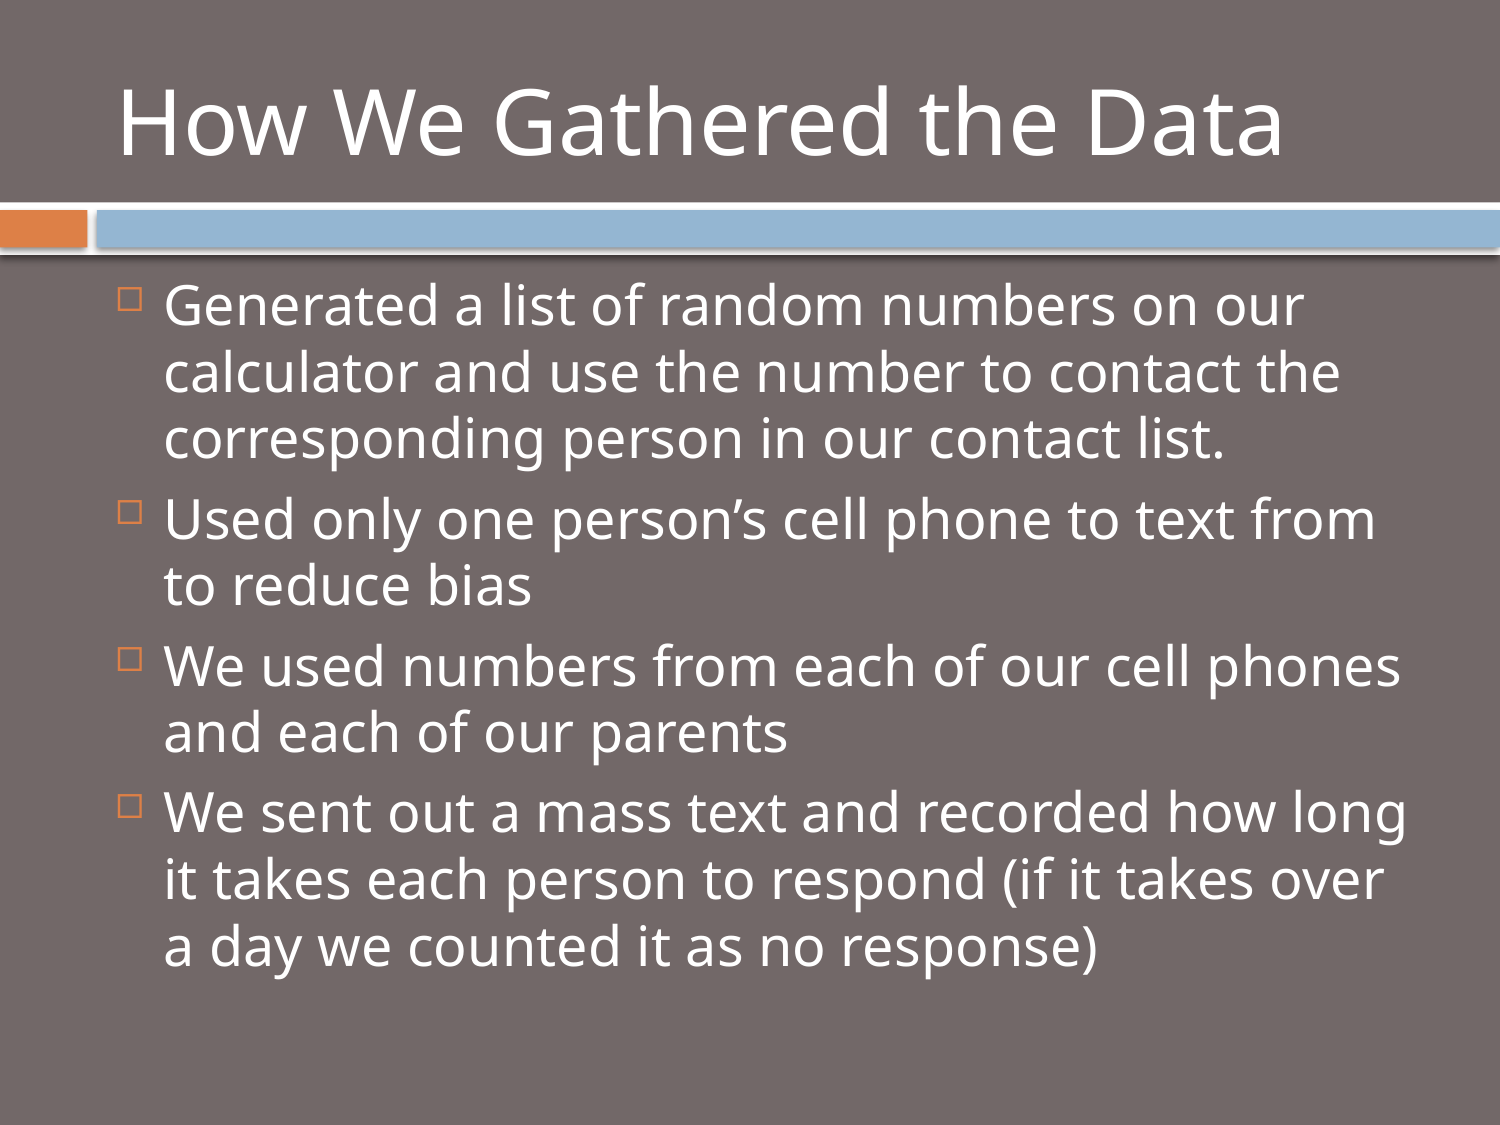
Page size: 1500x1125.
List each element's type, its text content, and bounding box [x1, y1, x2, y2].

list Generated a list of random numbers on our calculator and use the number to contact the corresponding person in our contact list. Used only one person’s cell phone to text from to reduce bias We used numbers from each of our cell phones and each of our parents We sent out a mass text and recorded how long it takes each person to respond (if it takes over a day we counted it as no response) [100, 262, 1438, 1000]
title How We Gathered the Data [100, 37, 1438, 200]
